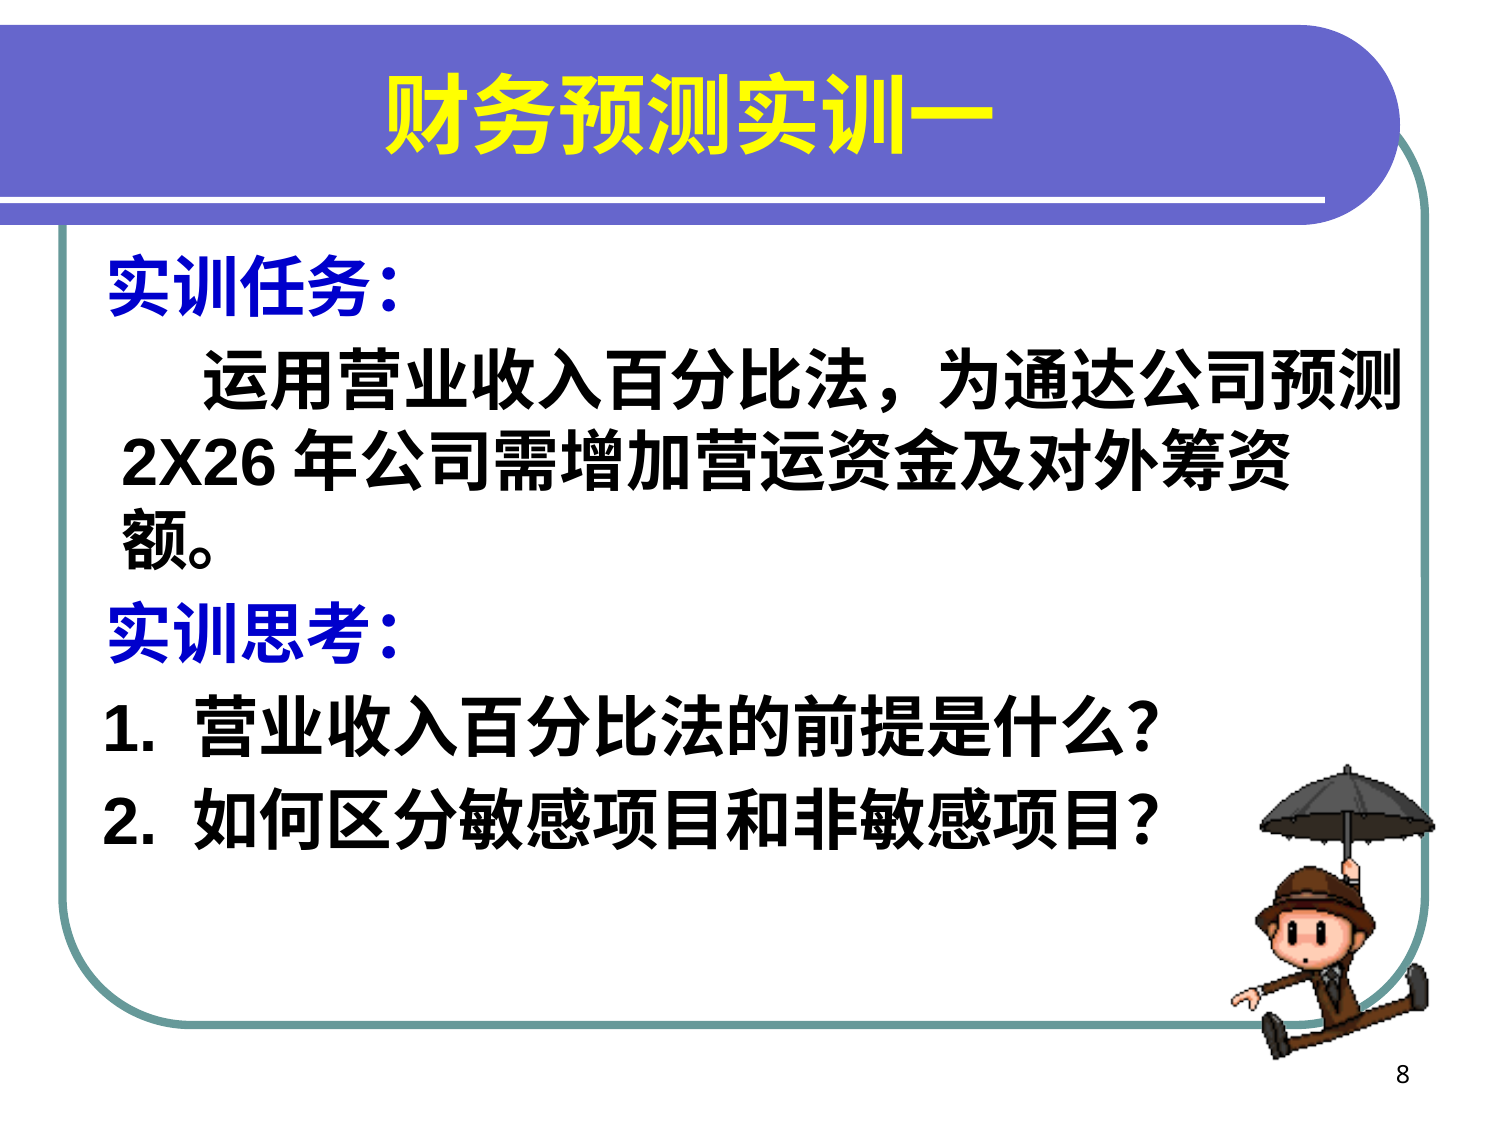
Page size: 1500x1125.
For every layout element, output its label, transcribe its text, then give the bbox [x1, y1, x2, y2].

picture [1173, 749, 1500, 1074]
slide_number 8 [1074, 1024, 1426, 1101]
list 实训任务： 运用营业收入百分比法，为通达公司预测2X26年公司需增加营运资金及对外筹资额。 实训思考： 1. 营业收入百分比法的前提是什么？ 2. 如何区分敏感项目和非敏感项目？ [49, 237, 1438, 976]
title 财务预测实训一 [31, 37, 1348, 188]
